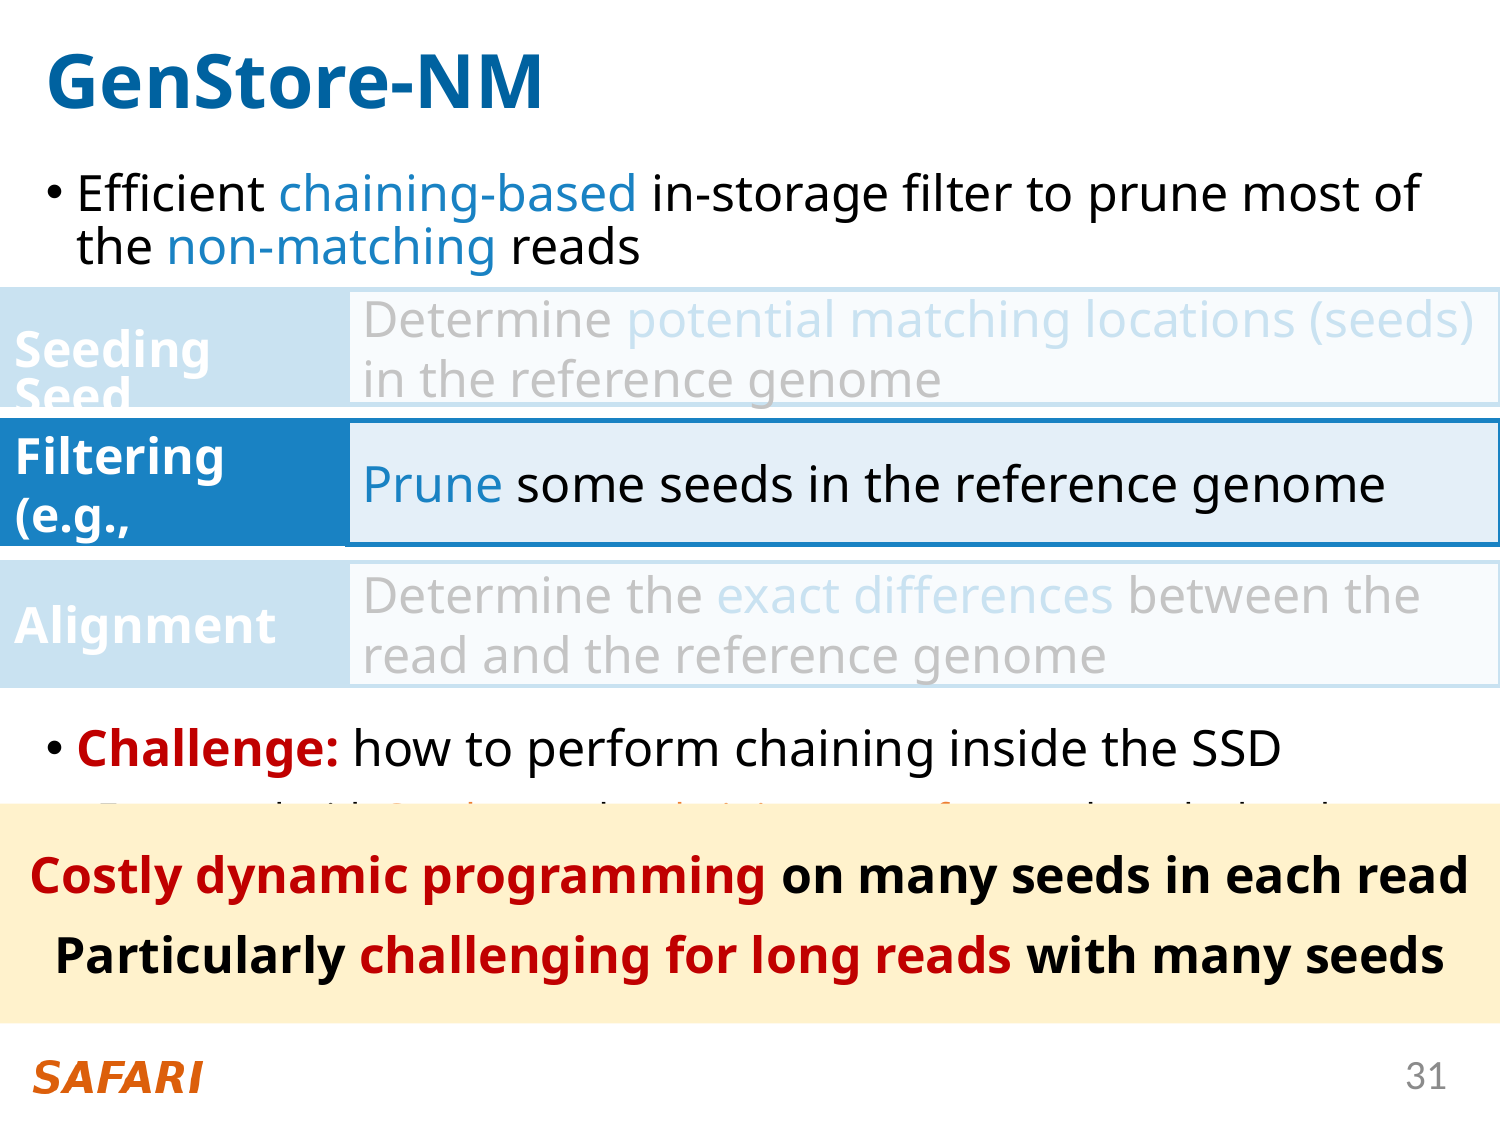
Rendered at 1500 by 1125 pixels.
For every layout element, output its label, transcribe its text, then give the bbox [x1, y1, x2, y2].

picture [31, 1051, 209, 1104]
list Efficient chaining-based in-storage filter to prune most of the non-matching reads [31, 160, 1487, 282]
text_box [0, 687, 1500, 693]
text_box Costly dynamic programming on many seeds in each read Particularly challenging for long reads with many seeds [0, 802, 1500, 1024]
title GenStore-NM [31, 15, 1475, 143]
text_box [0, 289, 1500, 687]
text_box [0, 282, 1500, 289]
